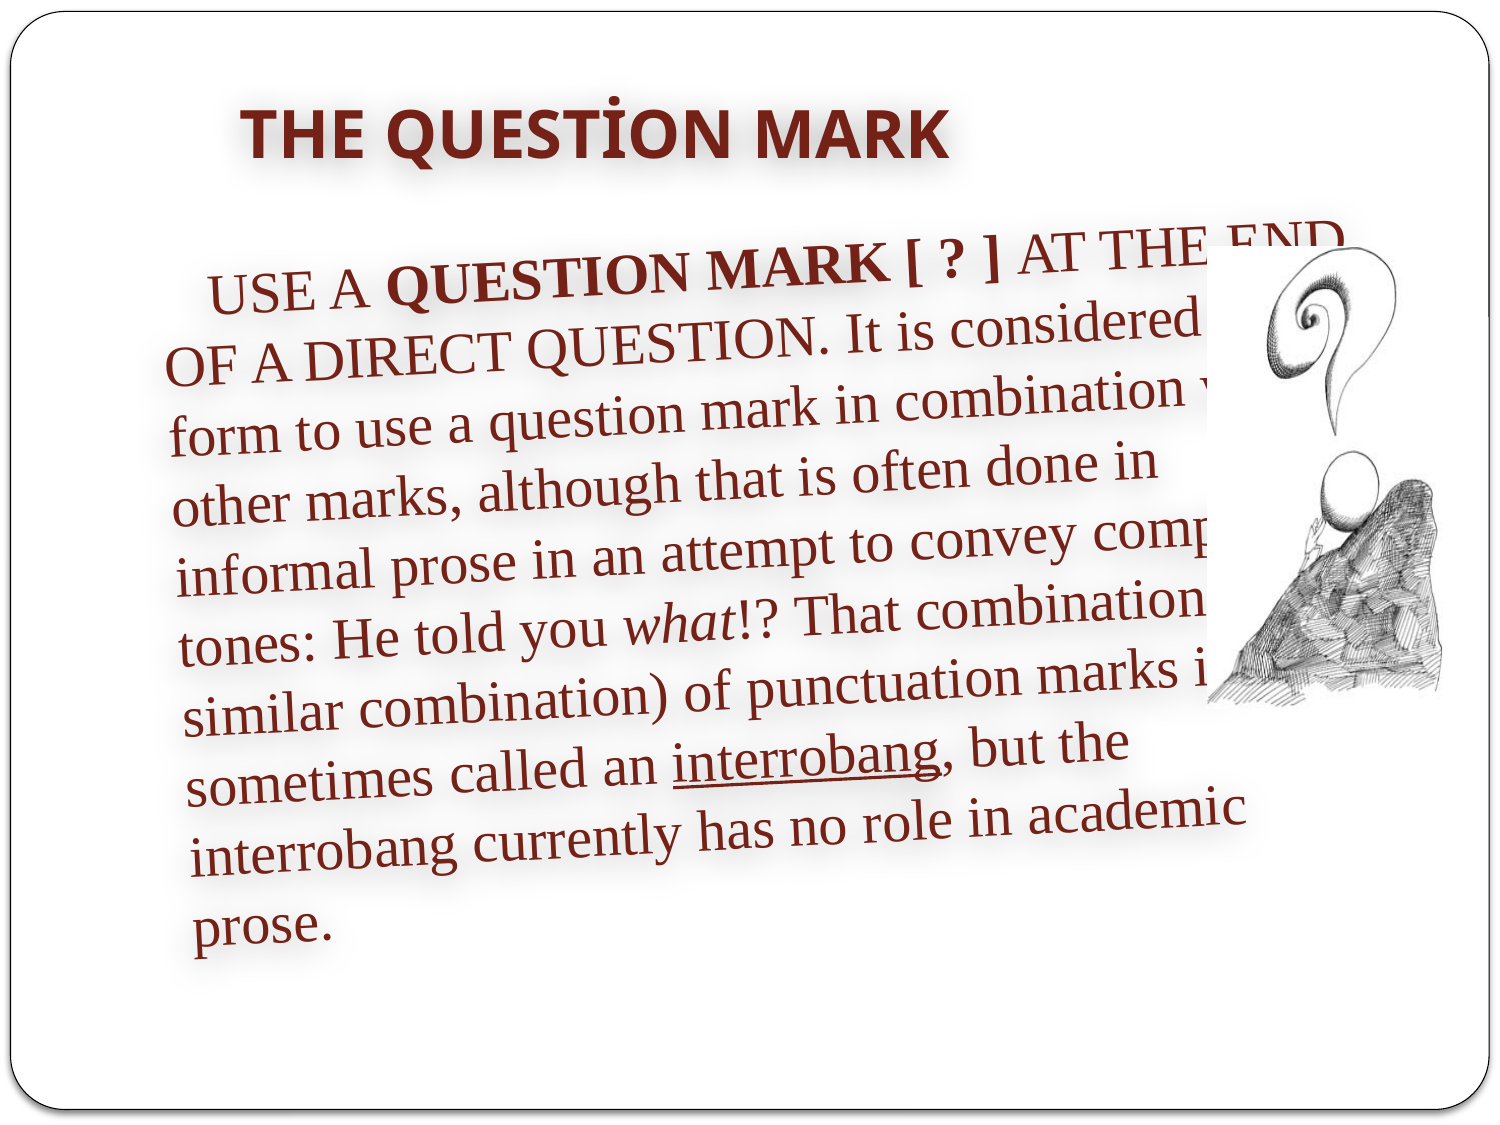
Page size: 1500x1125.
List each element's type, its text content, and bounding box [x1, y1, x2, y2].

picture [1206, 245, 1445, 709]
title The Question Mark [225, 82, 1500, 260]
list Use a question mark [ ? ] at the end of a direct question. It is considered bad form to use a question mark in combination with other marks, although that is often done in informal prose in an attempt to convey complex tones: He told you what!? That combination (or similar combination) of punctuation marks is sometimes called an interrobang, but the interrobang currently has no role in academic prose. [99, 190, 1411, 1005]
